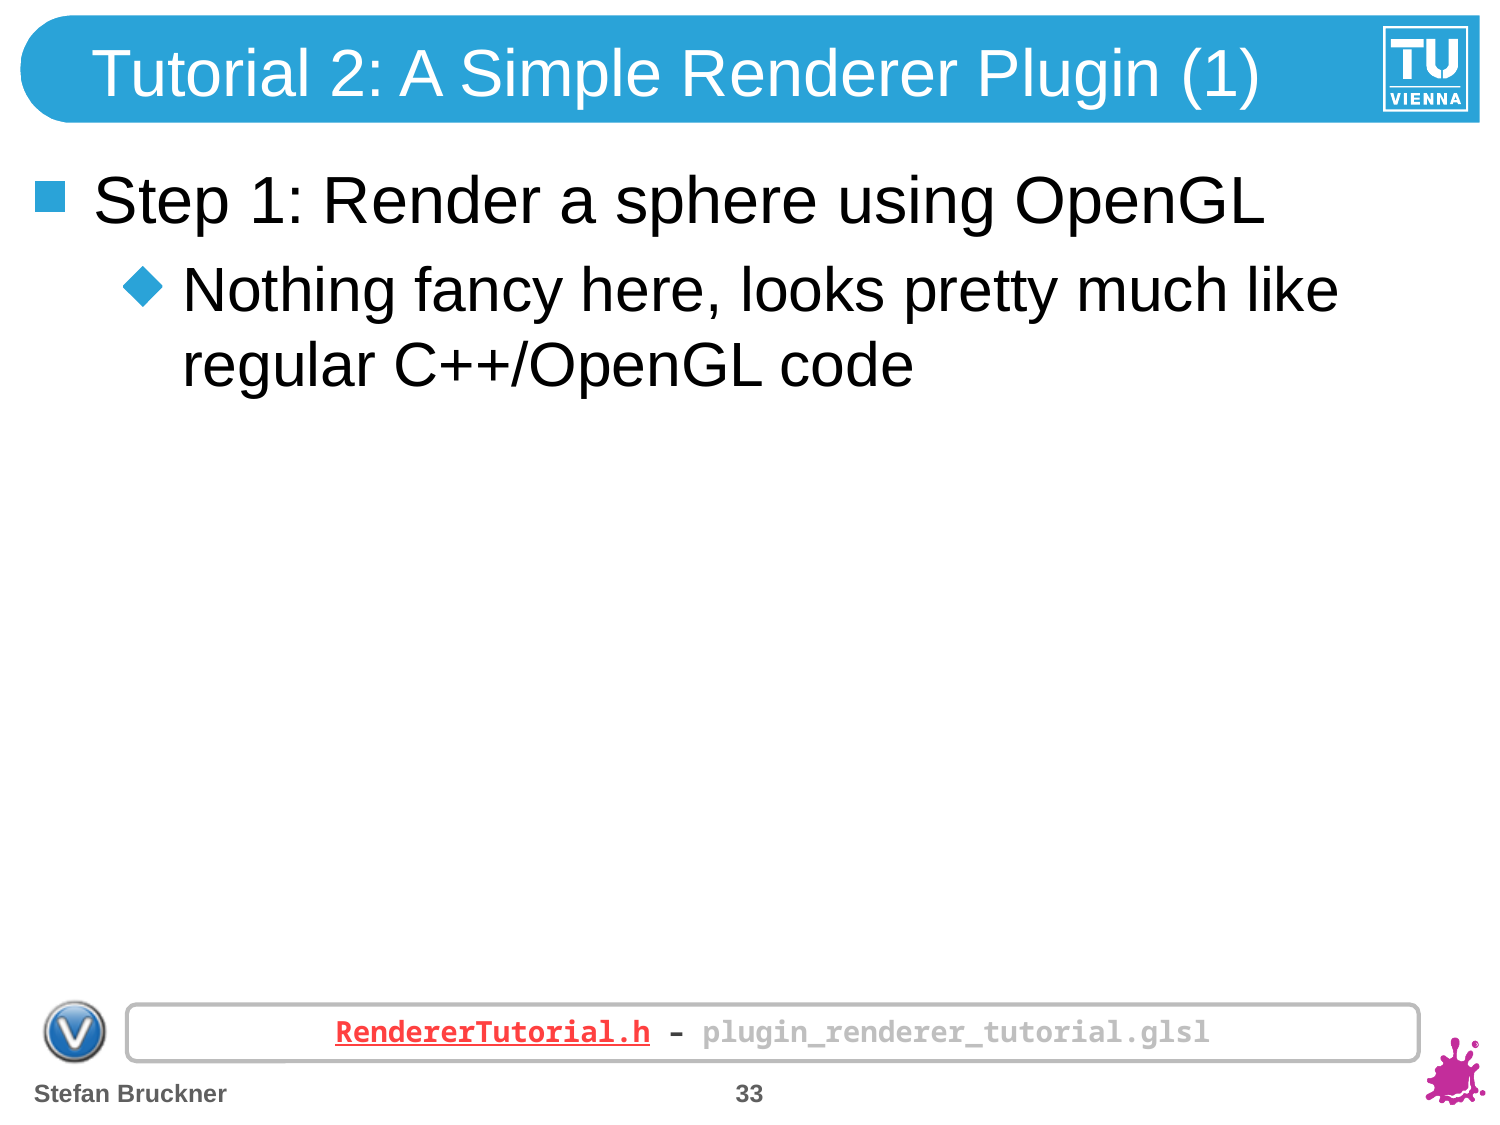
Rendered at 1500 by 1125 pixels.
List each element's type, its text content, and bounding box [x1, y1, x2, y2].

picture [37, 994, 113, 1070]
slide_number 32 [660, 1067, 839, 1118]
text_box RendererTutorial.h – plugin_renderer_tutorial.glsl [124, 1002, 1421, 1064]
title Tutorial 2: A Simple Renderer Plugin (1) [76, 6, 1351, 132]
footer Stefan Bruckner [18, 1067, 637, 1118]
list Step 1: Render a sphere using OpenGL Nothing fancy here, looks pretty much like regular C++/OpenGL code [19, 148, 1481, 1048]
